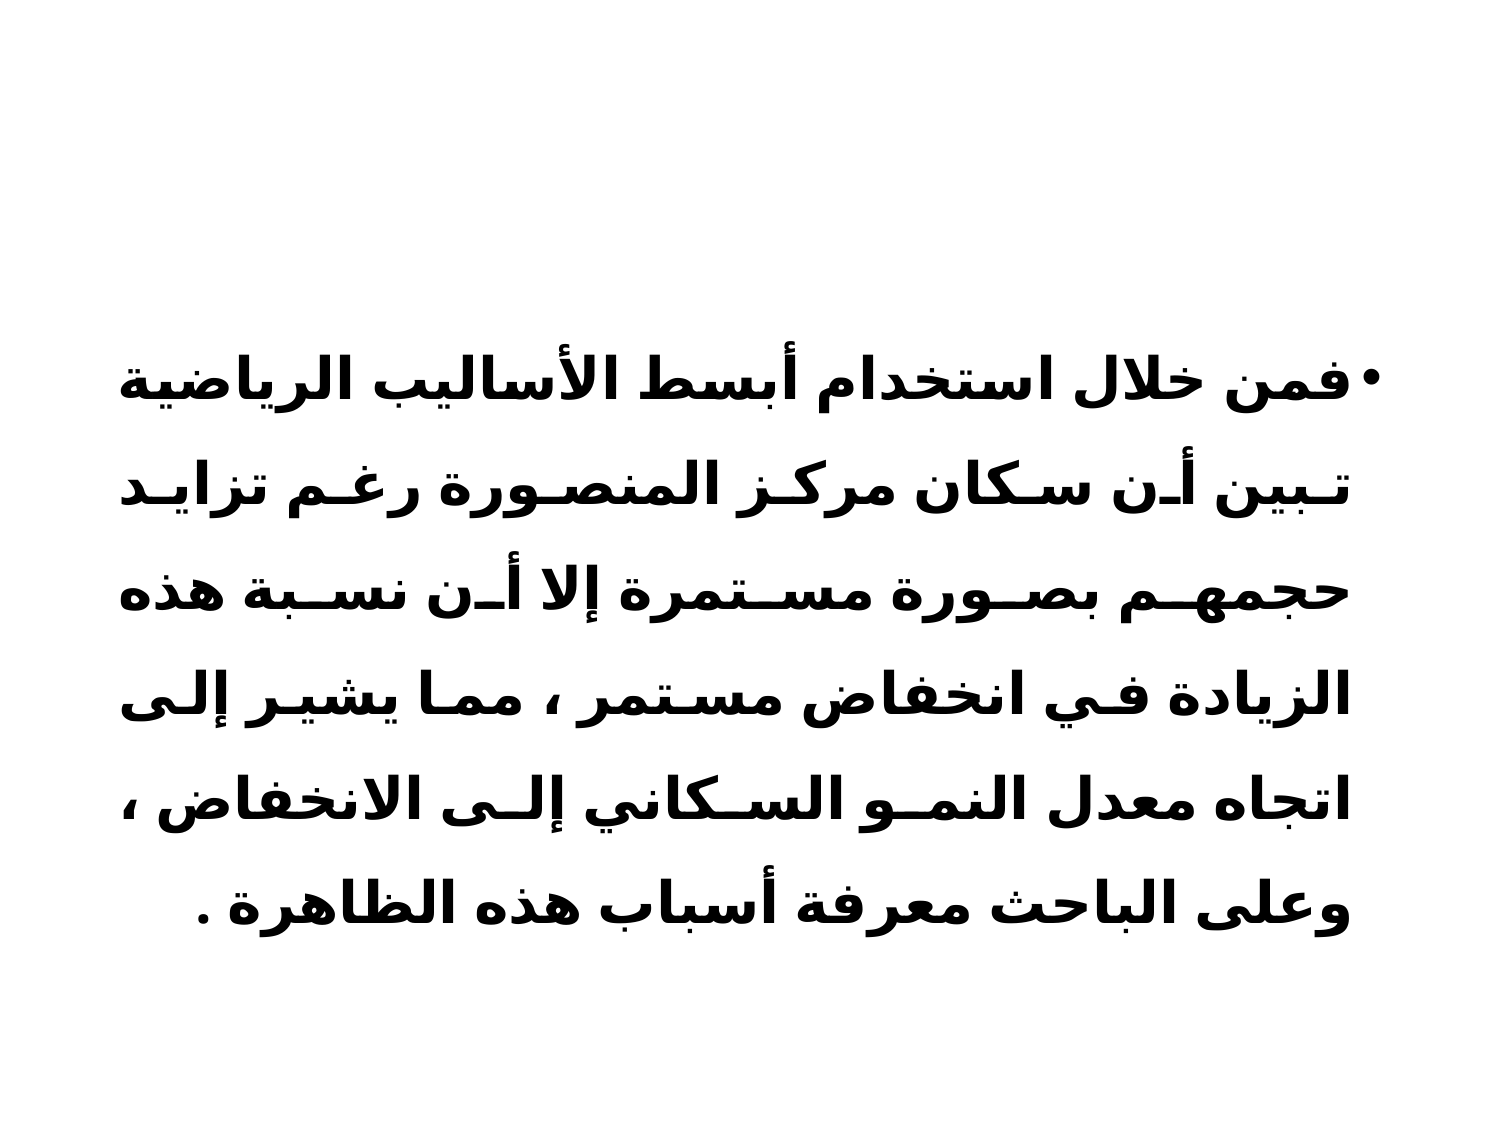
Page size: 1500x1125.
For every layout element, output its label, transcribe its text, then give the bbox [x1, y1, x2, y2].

list فمن خلال استخدام أبسط الأساليب الرياضية تبين أن سكان مركز المنصورة رغم تزايد حجمهم بصورة مستمرة إلا أن نسبة هذه الزيادة في انخفاض مستمر ، مما يشير إلى اتجاه معدل النمو السكاني إلى الانخفاض ، وعلى الباحث معرفة أسباب هذه الظاهرة . [103, 299, 1397, 1014]
